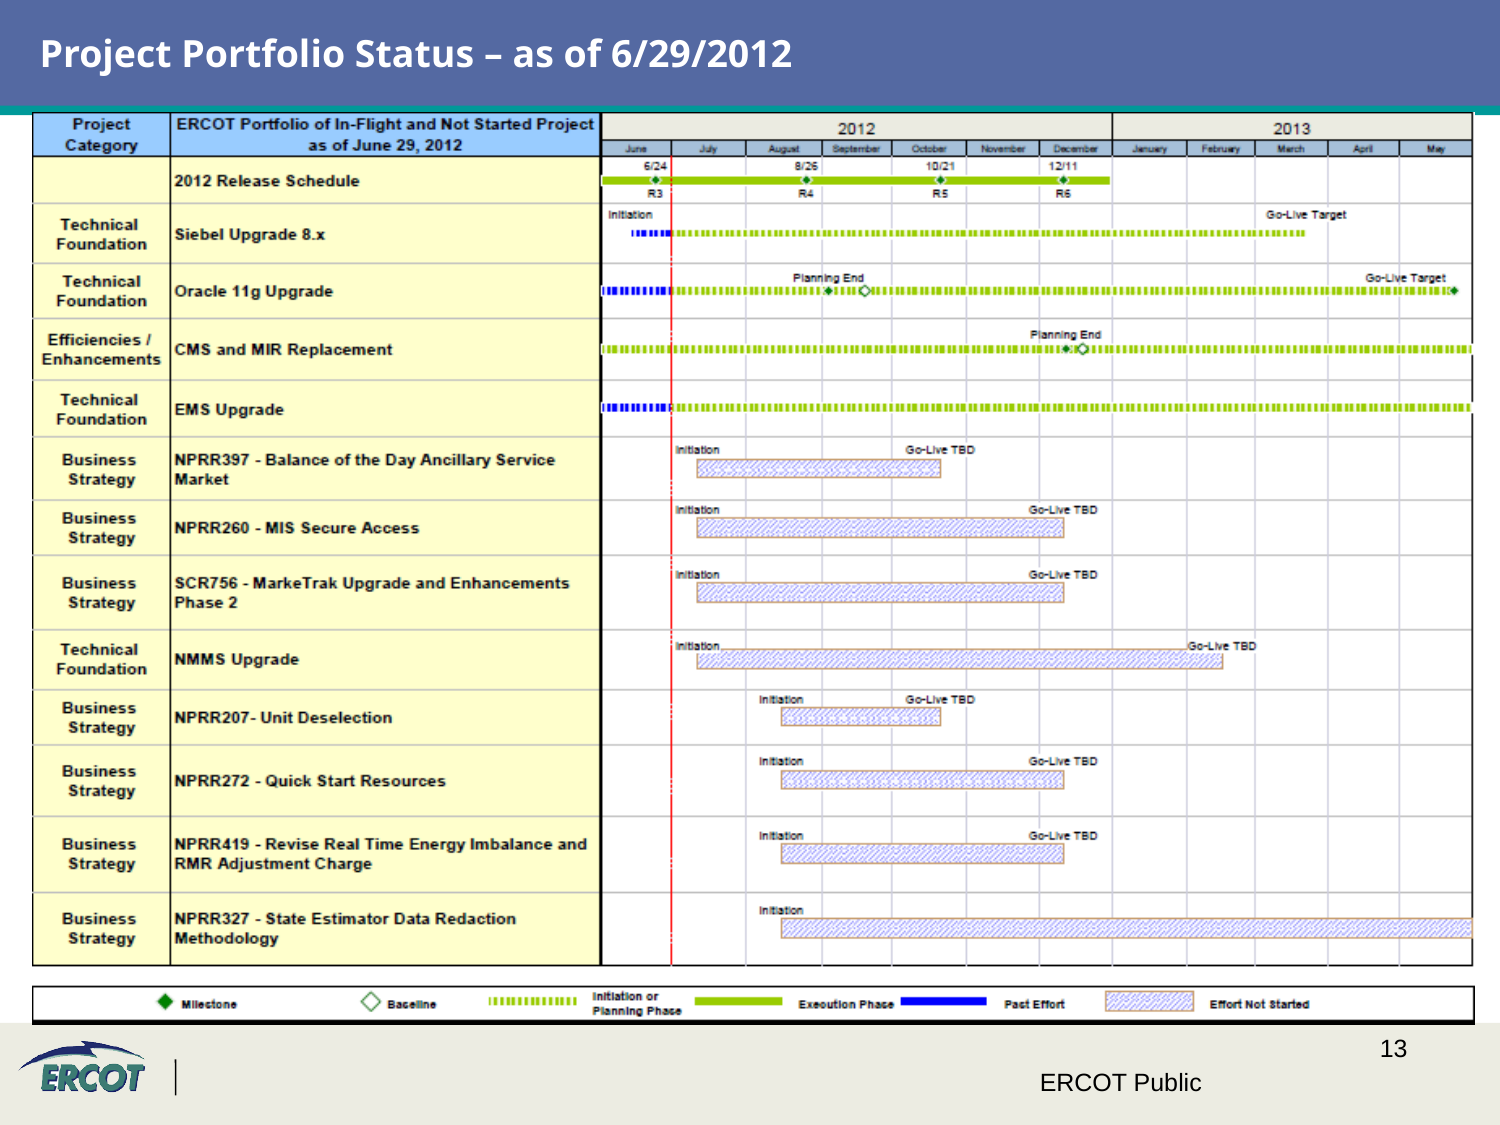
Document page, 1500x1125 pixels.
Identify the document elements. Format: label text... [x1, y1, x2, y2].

text_box [24, 22, 1450, 85]
picture [32, 112, 1476, 1026]
text_box Project Portfolio Status – as of 6/29/2012 [24, 30, 1163, 106]
picture [10, 1031, 151, 1111]
footer ERCOT Public [1025, 1059, 1438, 1125]
